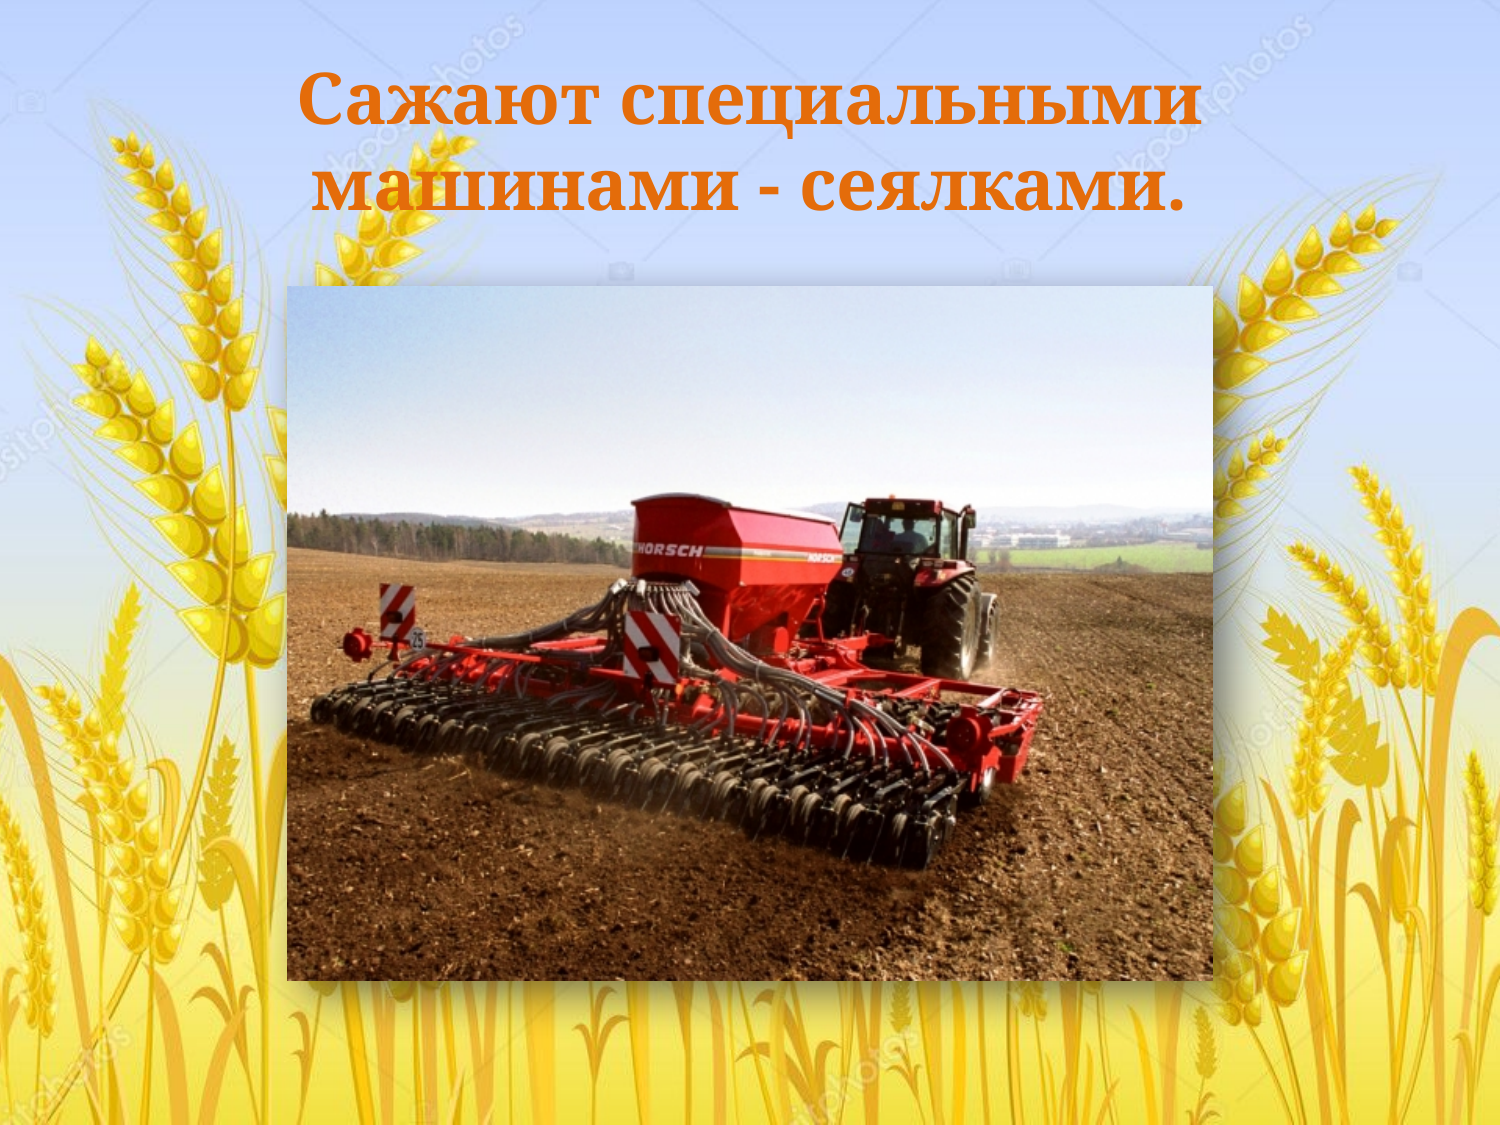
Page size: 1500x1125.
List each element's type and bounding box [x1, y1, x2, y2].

picture [0, 0, 1500, 1125]
list [287, 286, 1213, 981]
